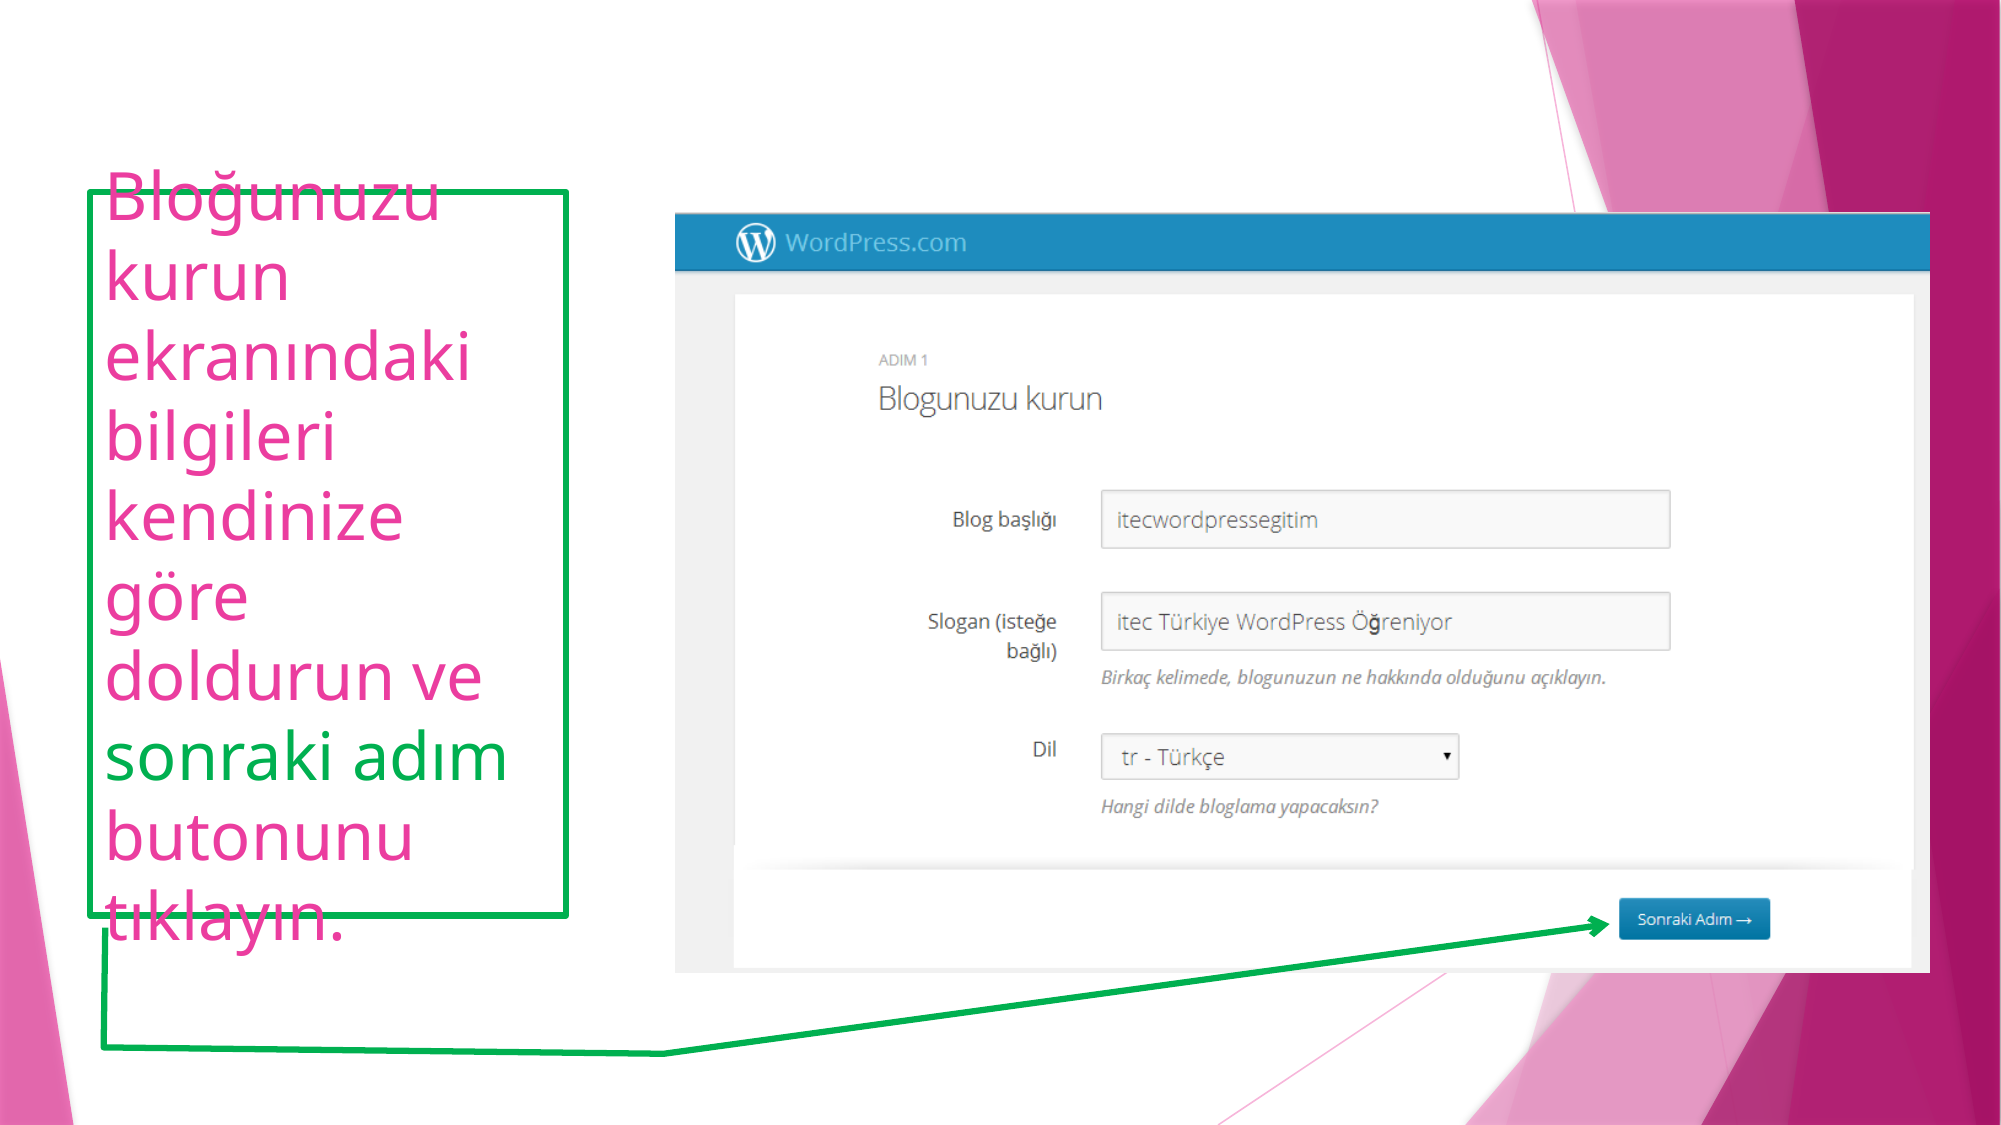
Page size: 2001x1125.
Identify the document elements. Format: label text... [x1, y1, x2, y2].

text_box Bloğunuzu kurun ekranındaki bilgileri kendinize göre doldurun ve sonraki adım butonunu tıklayın. [89, 191, 567, 917]
text_box Bloğunuzu kurun ekranındaki bilgileri kendinize göre doldurun ve sonraki adım butonunu tıklayın. [102, 927, 1197, 1056]
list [674, 212, 1930, 973]
